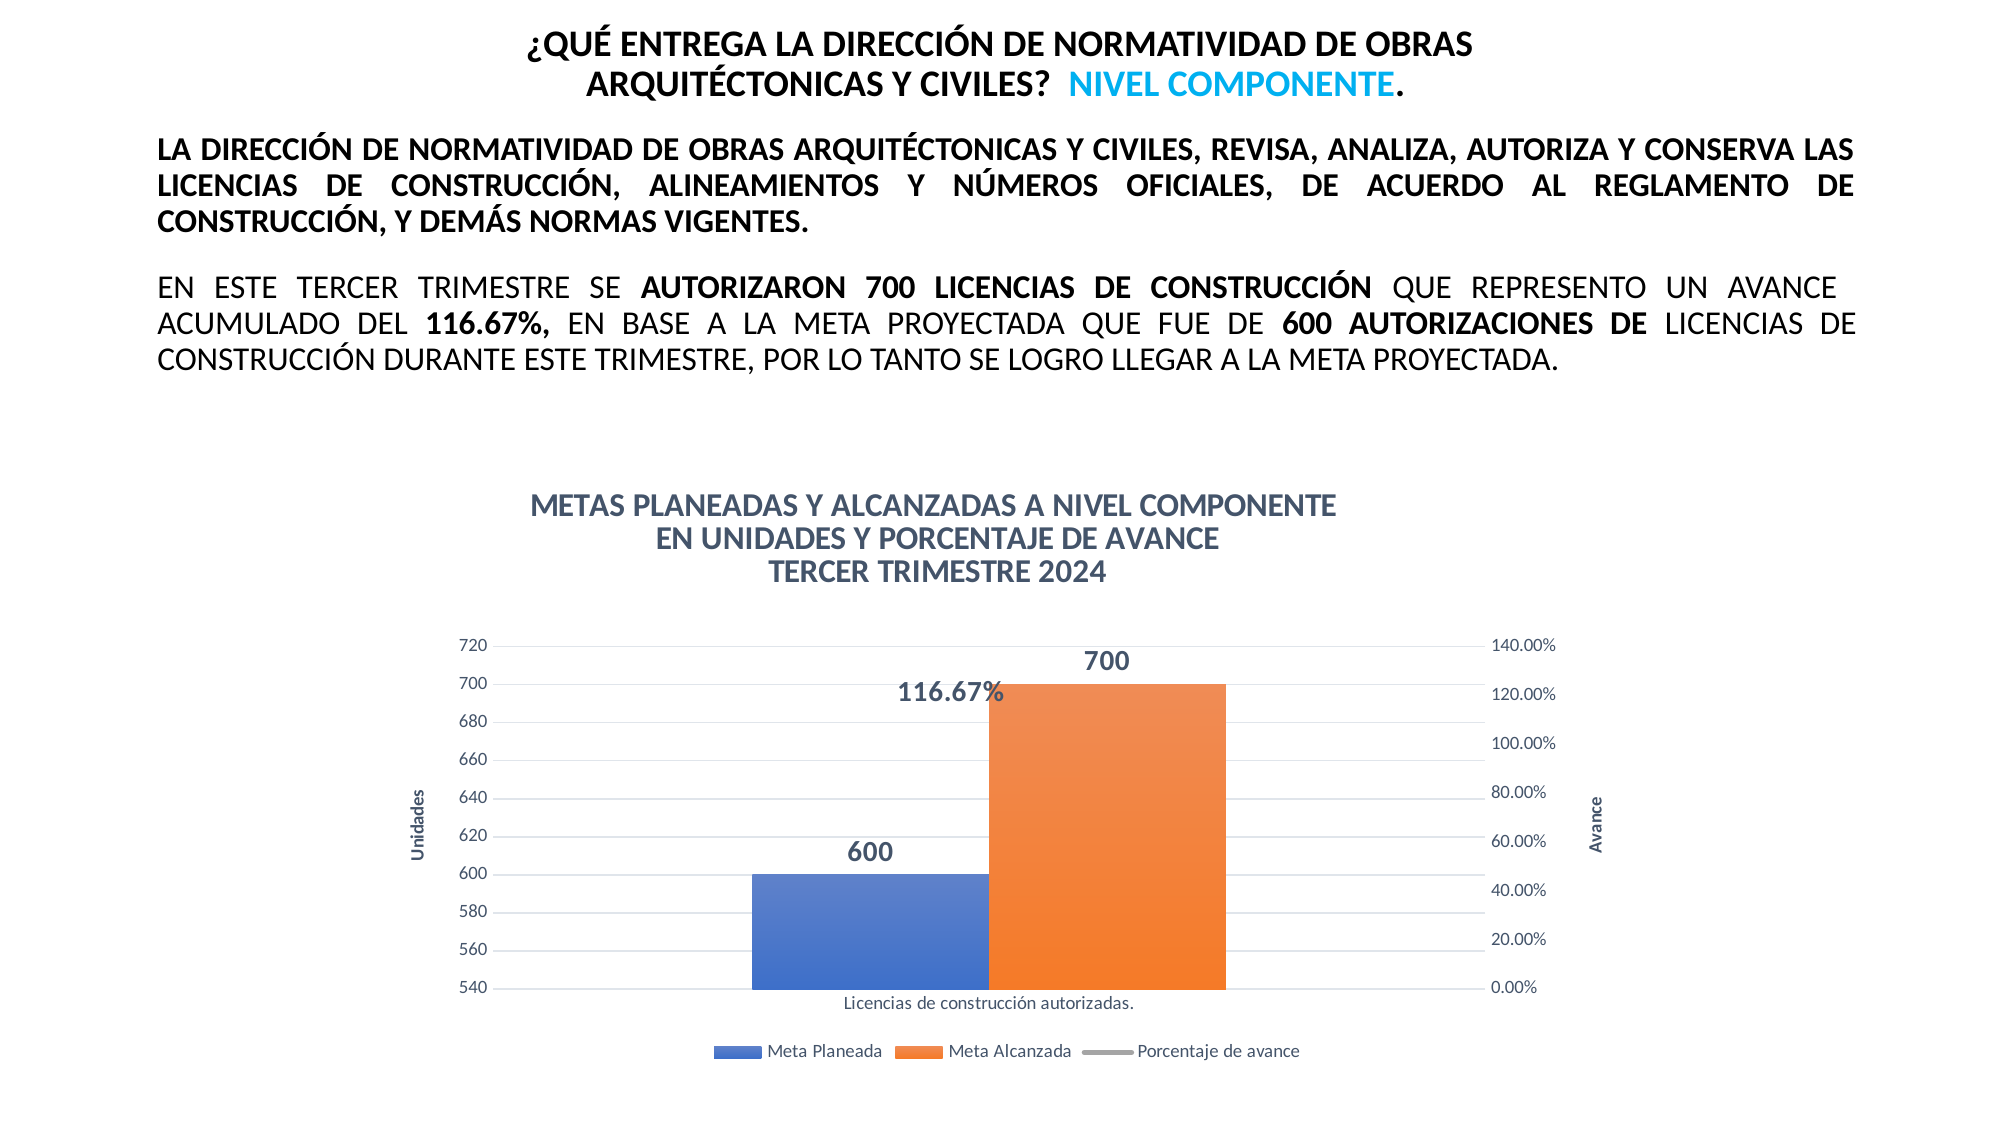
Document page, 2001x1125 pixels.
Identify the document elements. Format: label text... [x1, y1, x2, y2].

text_box LA DIRECCIÓN DE NORMATIVIDAD DE OBRAS ARQUITÉCTONICAS Y CIVILES, REVISA, ANALIZA, AUTORIZA Y CONSERVA LAS LICENCIAS DE CONSTRUCCIÓN, ALINEAMIENTOS Y NÚMEROS OFICIALES, DE ACUERDO AL REGLAMENTO DE CONSTRUCCIÓN, Y DEMÁS NORMAS VIGENTES. [142, 124, 1872, 247]
text_box ¿QUÉ ENTREGA LA DIRECCIÓN DE NORMATIVIDAD DE OBRAS ARQUITÉCTONICAS Y CIVILES? NIVEL COMPONENTE. [500, 16, 1500, 112]
chart [377, 453, 1638, 1068]
text_box EN ESTE TERCER TRIMESTRE SE AUTORIZARON 700 LICENCIAS DE CONSTRUCCIÓN QUE REPRESENTO UN AVANCE ACUMULADO DEL 116.67%, EN BASE A LA META PROYECTADA QUE FUE DE 600 AUTORIZACIONES DE LICENCIAS DE CONSTRUCCIÓN DURANTE ESTE TRIMESTRE, POR LO TANTO SE LOGRO LLEGAR A LA META PROYECTADA. [142, 262, 1872, 434]
